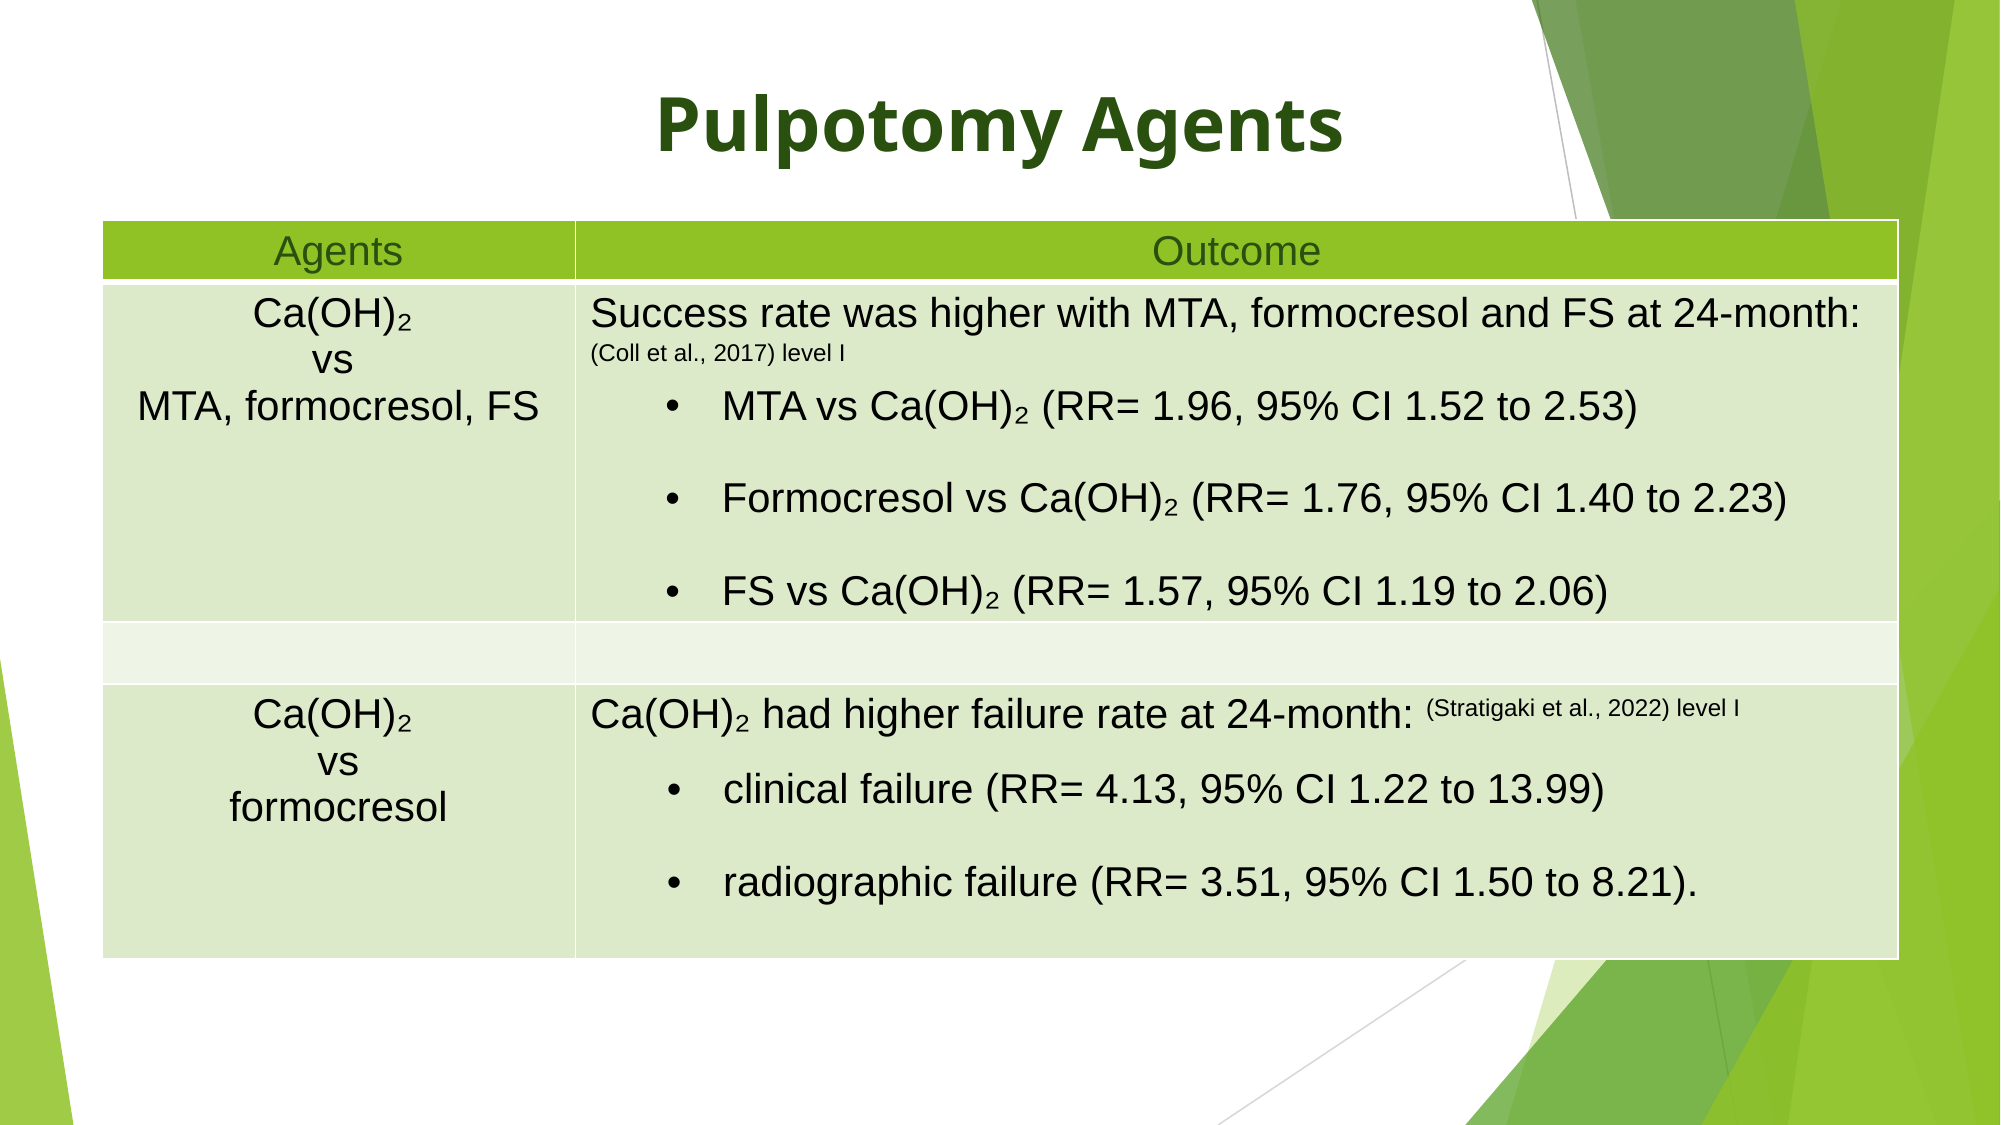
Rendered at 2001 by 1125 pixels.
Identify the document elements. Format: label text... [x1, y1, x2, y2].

table_cell Ca(OH)₂ vs formocresol [103, 685, 575, 958]
table_cell Ca(OH)₂ vs MTA, formocresol, FS [103, 285, 575, 621]
table_cell [103, 623, 575, 683]
table_cell Success rate was higher with MTA, formocresol and FS at 24-month: (Coll et al., 2017) level I MTA vs Ca(OH)₂ (RR= 1.96, 95% CI 1.52 to 2.53) Formocresol vs Ca(OH)₂ (RR= 1.76, 95% CI 1.40 to 2.23) FS vs Ca(OH)₂ (RR= 1.57, 95% CI 1.19 to 2.06) [576, 285, 1897, 621]
table_header Agents [103, 221, 575, 279]
table_cell Ca(OH)₂ had higher failure rate at 24-month: (Stratigaki et al., 2022) level I clinical failure (RR= 4.13, 95% CI 1.22 to 13.99) radiographic failure (RR= 3.51, 95% CI 1.50 to 8.21). [576, 685, 1897, 958]
table_header Outcome [576, 221, 1897, 279]
title Pulpotomy Agents [324, 63, 1675, 180]
table_cell [576, 623, 1897, 683]
